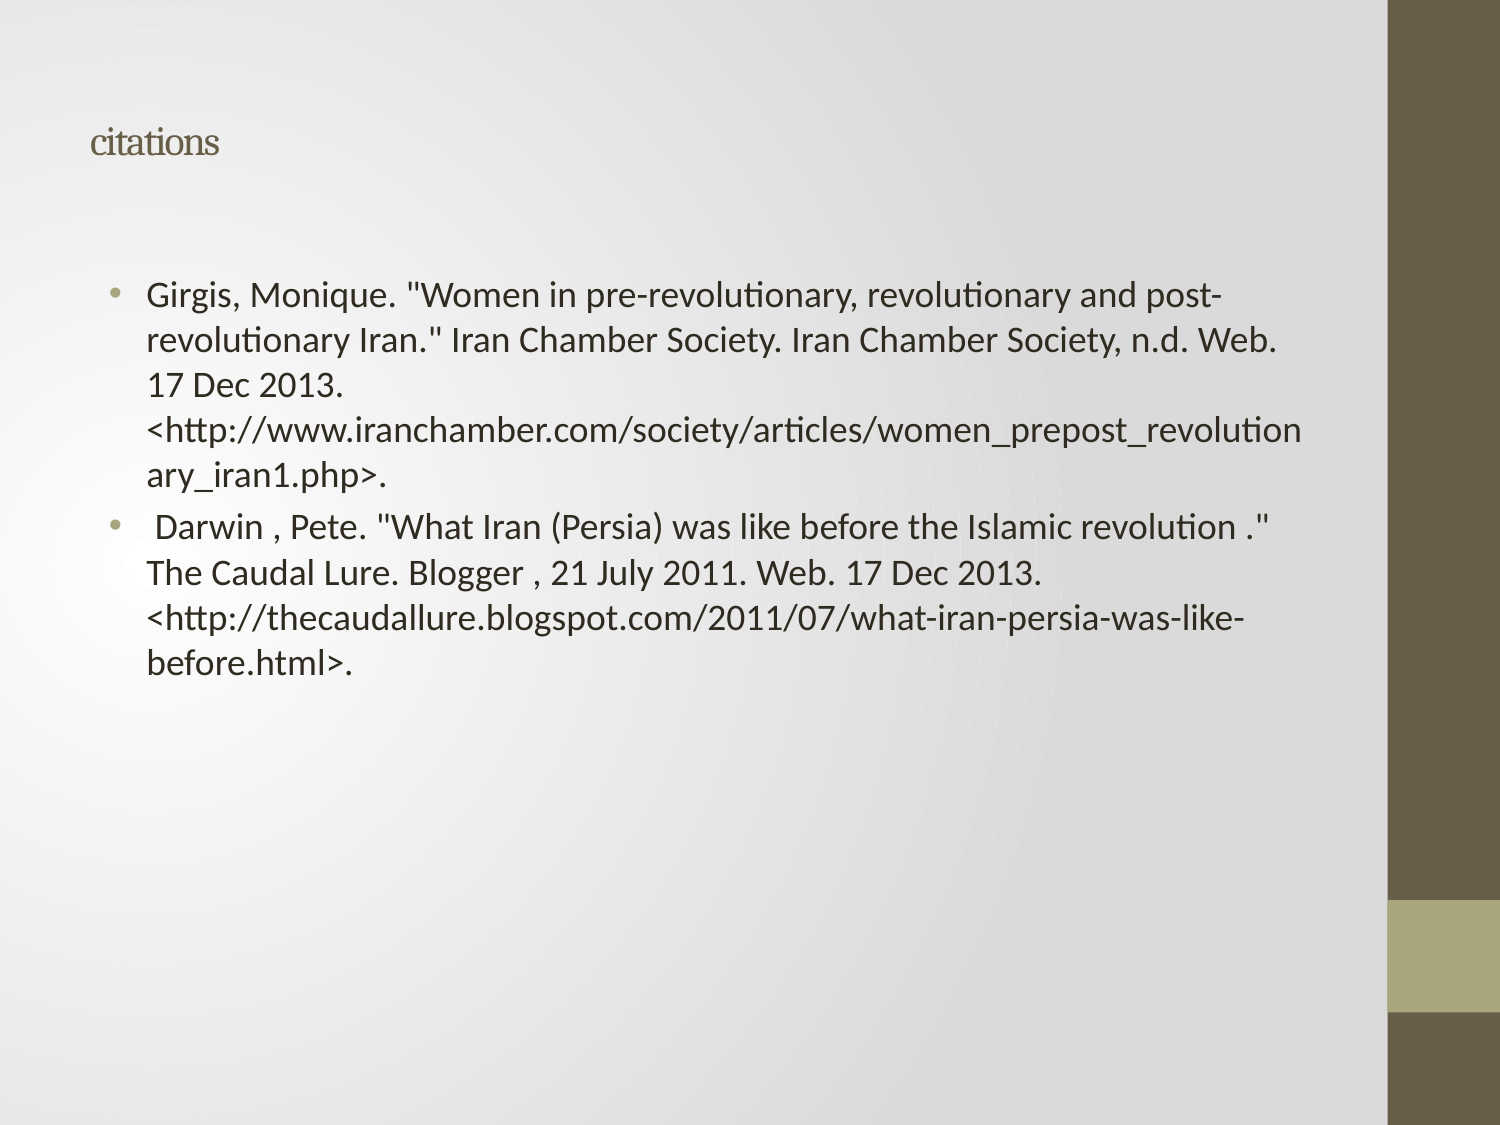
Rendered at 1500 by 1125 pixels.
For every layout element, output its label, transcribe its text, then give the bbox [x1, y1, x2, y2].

list Girgis, Monique. "Women in pre-revolutionary, revolutionary and post-revolutionary Iran." Iran Chamber Society. Iran Chamber Society, n.d. Web. 17 Dec 2013. <http://www.iranchamber.com/society/articles/women_prepost_revolutionary_iran1.php>. Darwin , Pete. "What Iran (Persia) was like before the Islamic revolution ." The Caudal Lure. Blogger , 21 July 2011. Web. 17 Dec 2013. <http://thecaudallure.blogspot.com/2011/07/what-iran-persia-was-like-before.html>. [75, 262, 1325, 1050]
title citations [75, 45, 1325, 233]
